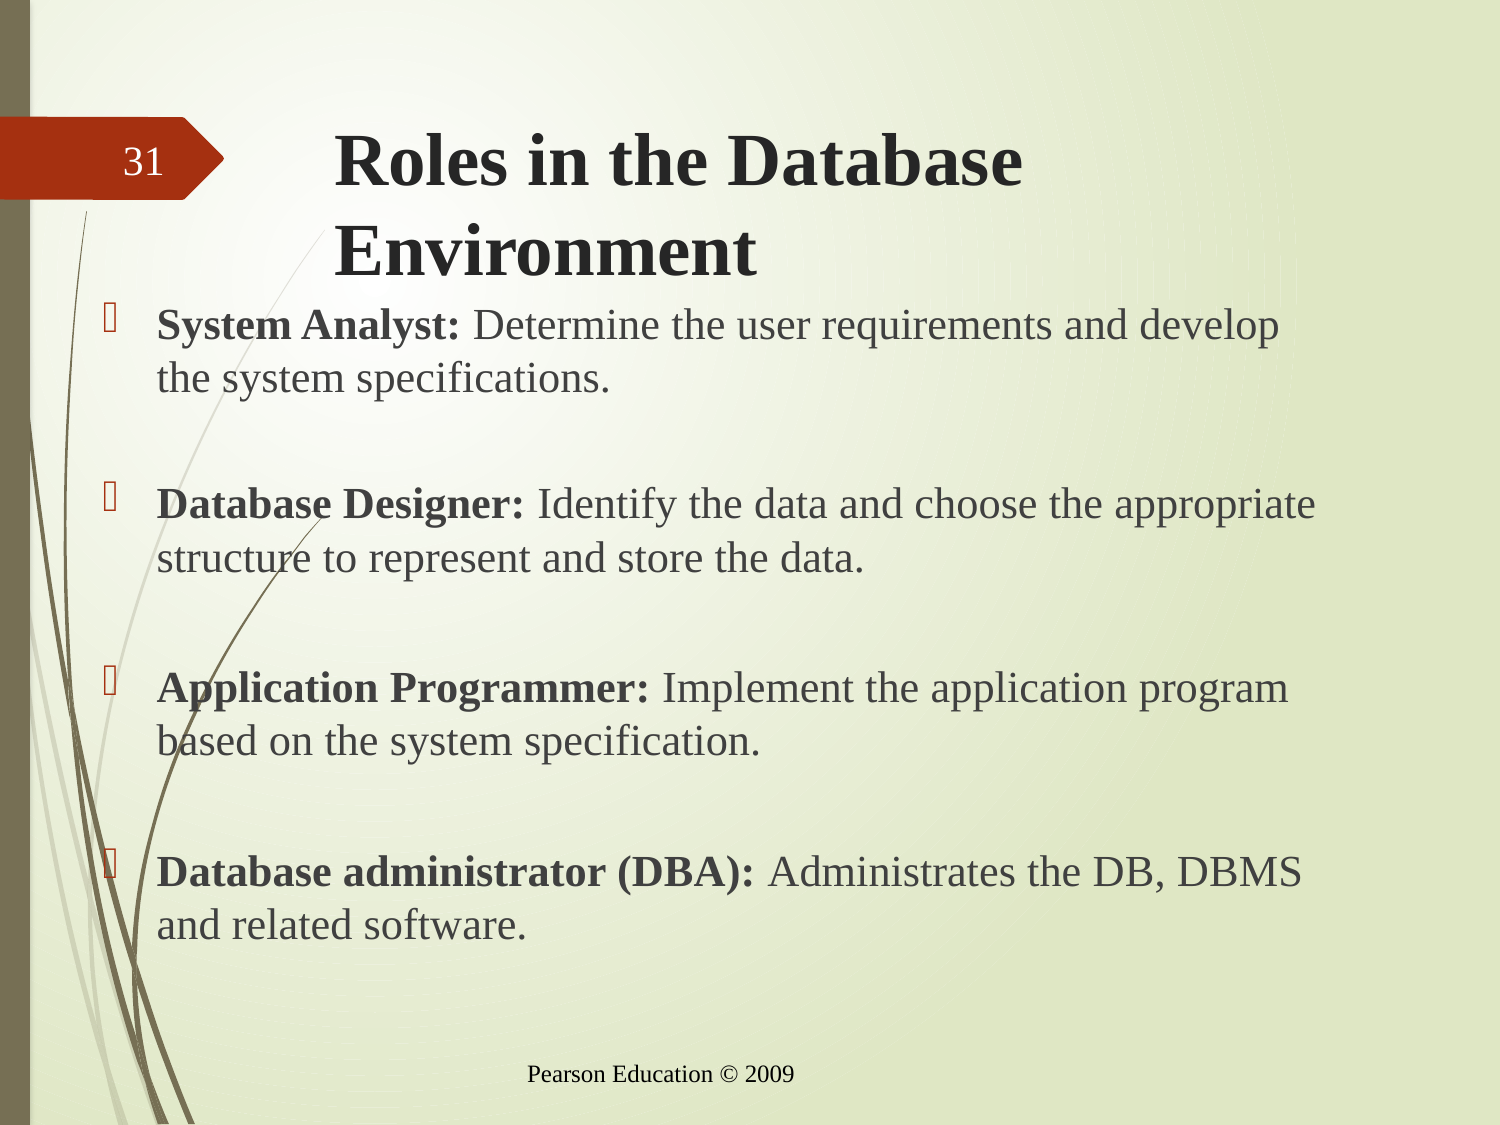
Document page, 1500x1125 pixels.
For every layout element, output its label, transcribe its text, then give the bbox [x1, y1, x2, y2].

slide_number 31 [83, 129, 180, 190]
text_box Pearson Education © 2009 [512, 1050, 1038, 1095]
title Roles in the Database Environment [319, 102, 1400, 313]
list System Analyst: Determine the user requirements and develop the system specifications. Database Designer: Identify the data and choose the appropriate structure to represent and store the data. Application Programmer: Implement the application program based on the system specification. Database administrator (DBA): Administrates the DB, DBMS and related software. [87, 287, 1356, 963]
